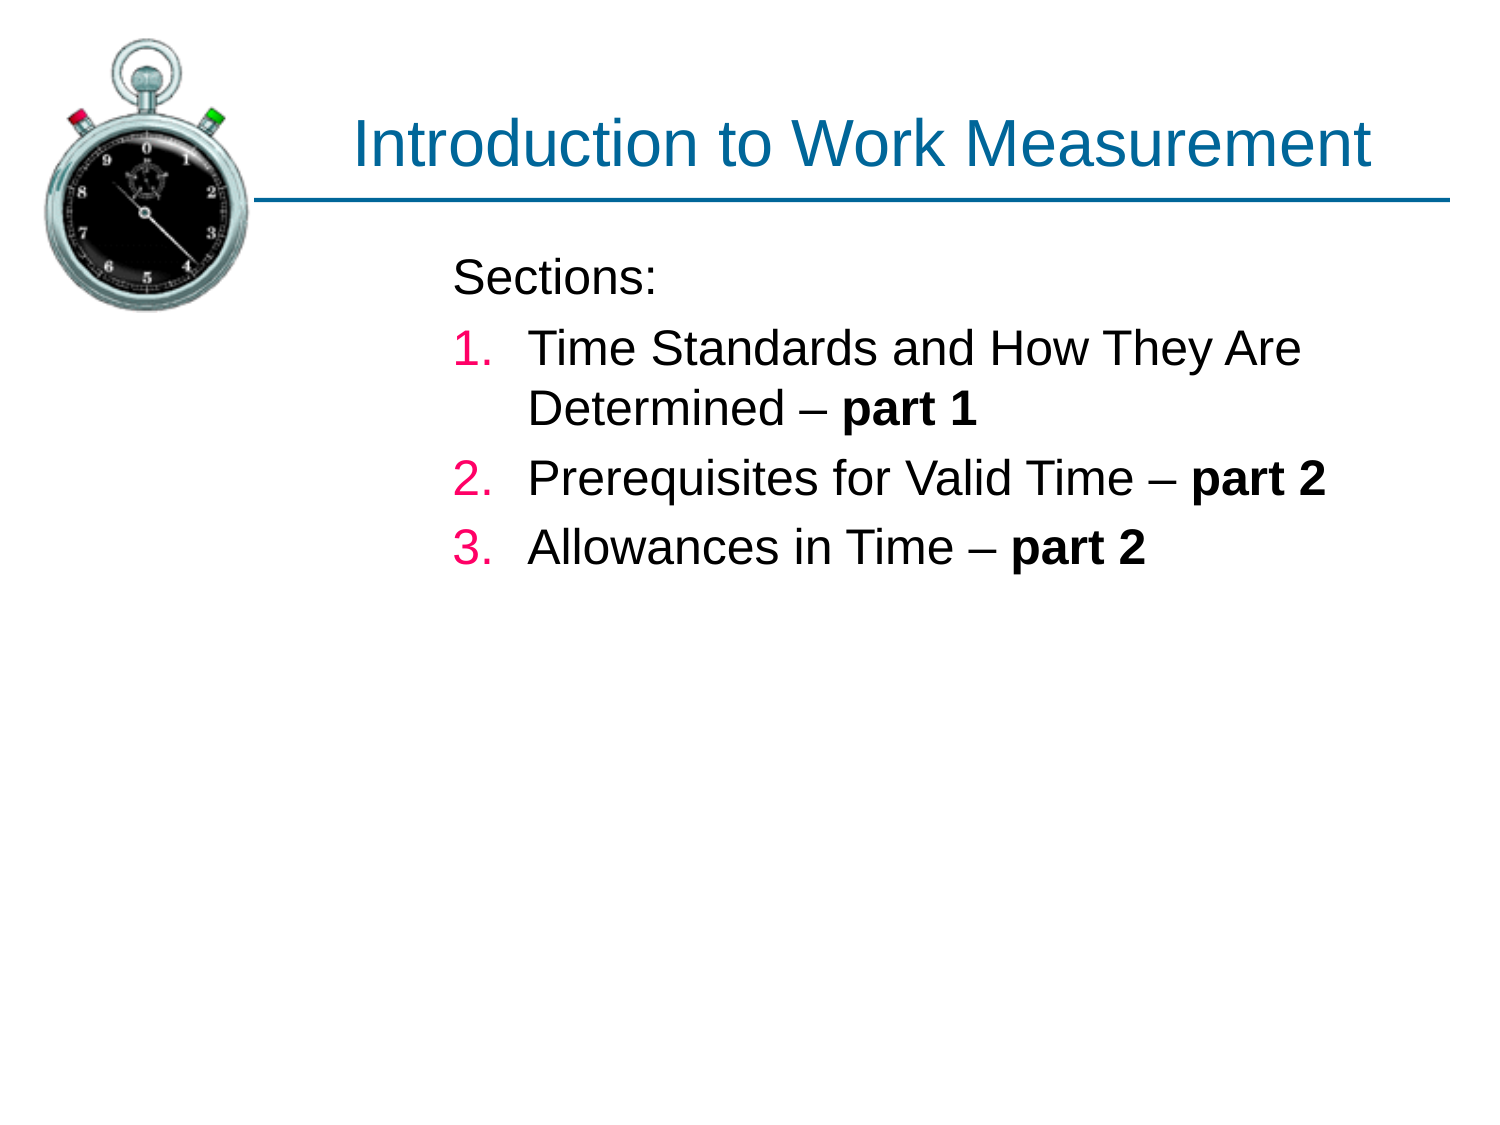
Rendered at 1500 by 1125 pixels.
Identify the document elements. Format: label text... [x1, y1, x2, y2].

title Introduction to Work Measurement [275, 37, 1450, 188]
list Sections: Time Standards and How They Are Determined – part 1 Prerequisites for Valid Time – part 2 Allowances in Time – part 2 [437, 237, 1488, 975]
picture [37, 37, 254, 313]
